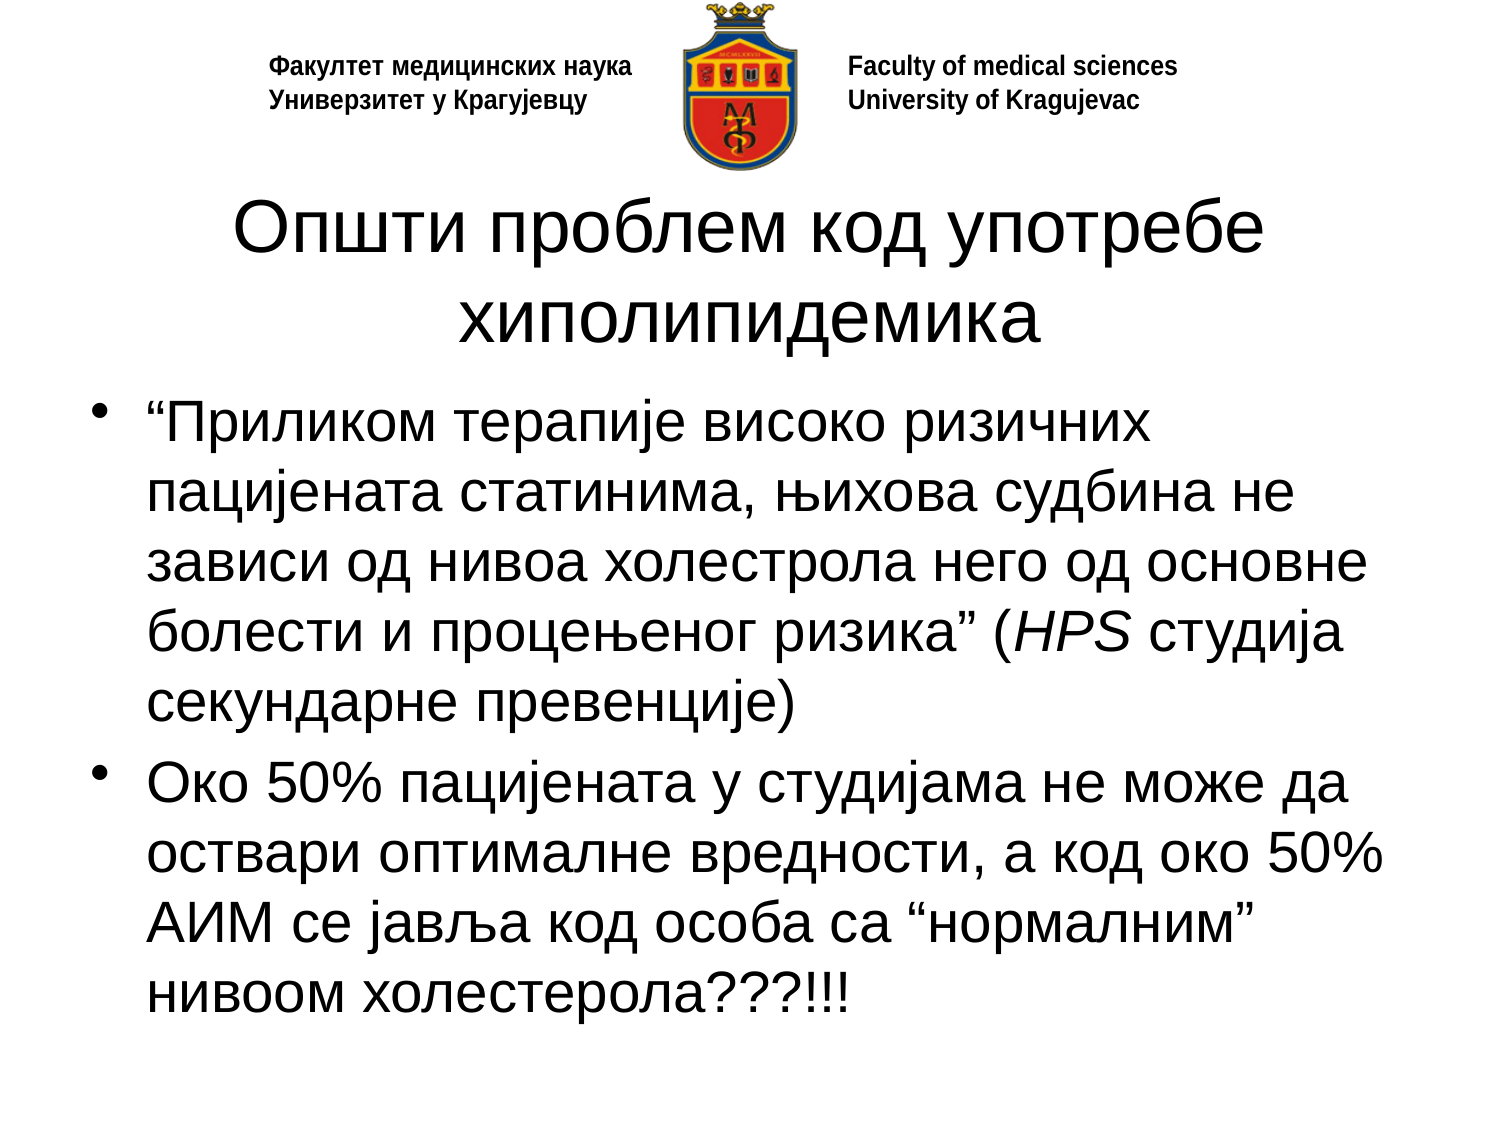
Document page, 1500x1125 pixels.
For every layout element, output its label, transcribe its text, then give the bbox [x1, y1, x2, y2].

title Општи проблем код употребе хиполипидемика [74, 173, 1426, 362]
list “Приликом терапије високо ризичних пацијената статинима, њихова судбина не зависи од нивоа холестрола него од основне болести и процењеног ризика” (HPS студија секундарне превенције) Око 50% пацијената у студијама не може да оствари оптималне вредности, а код око 50% АИМ се јавља код особа са “нормалним” нивоом холестерола???!!! [74, 374, 1426, 1118]
